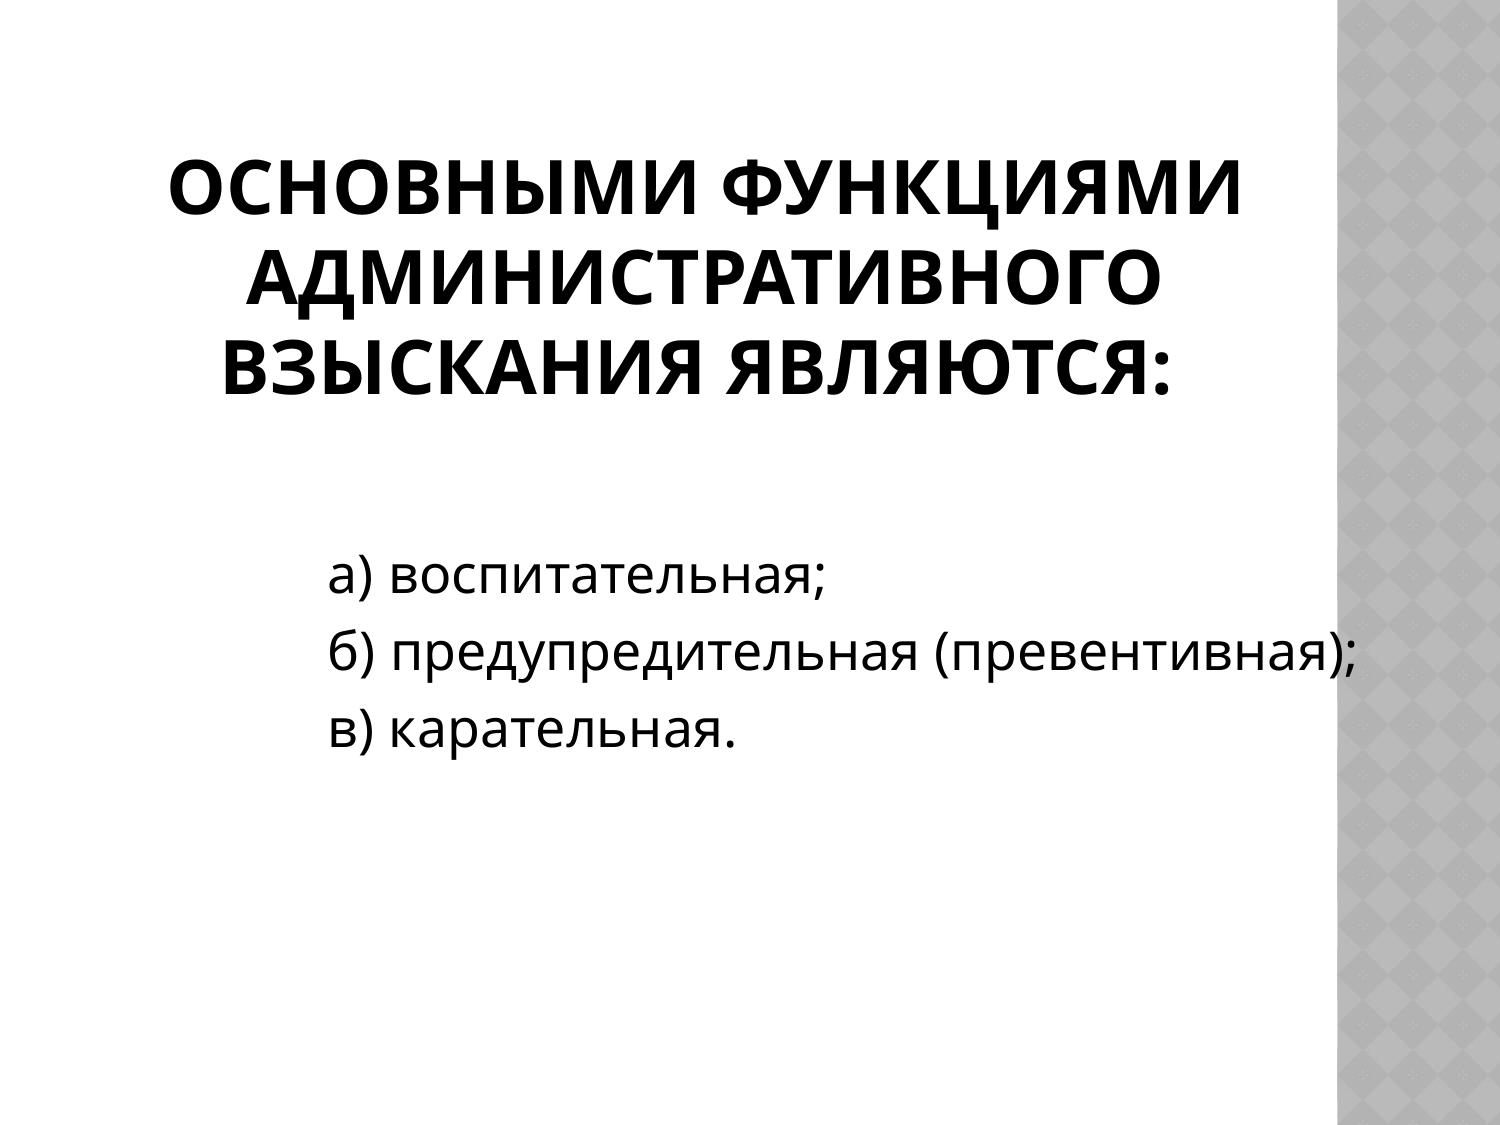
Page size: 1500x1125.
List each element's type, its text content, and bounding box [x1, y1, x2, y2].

list а) воспитательная; б) предупредительная (превентивная); в) карательная. [312, 456, 1378, 791]
title ОСНОВНЫМИ ФУНКЦИЯМИ АДМИНИСТРАТИВНОГО ВЗЫСКАНИЯ ЯВЛЯЮТСЯ: [112, 137, 1300, 500]
